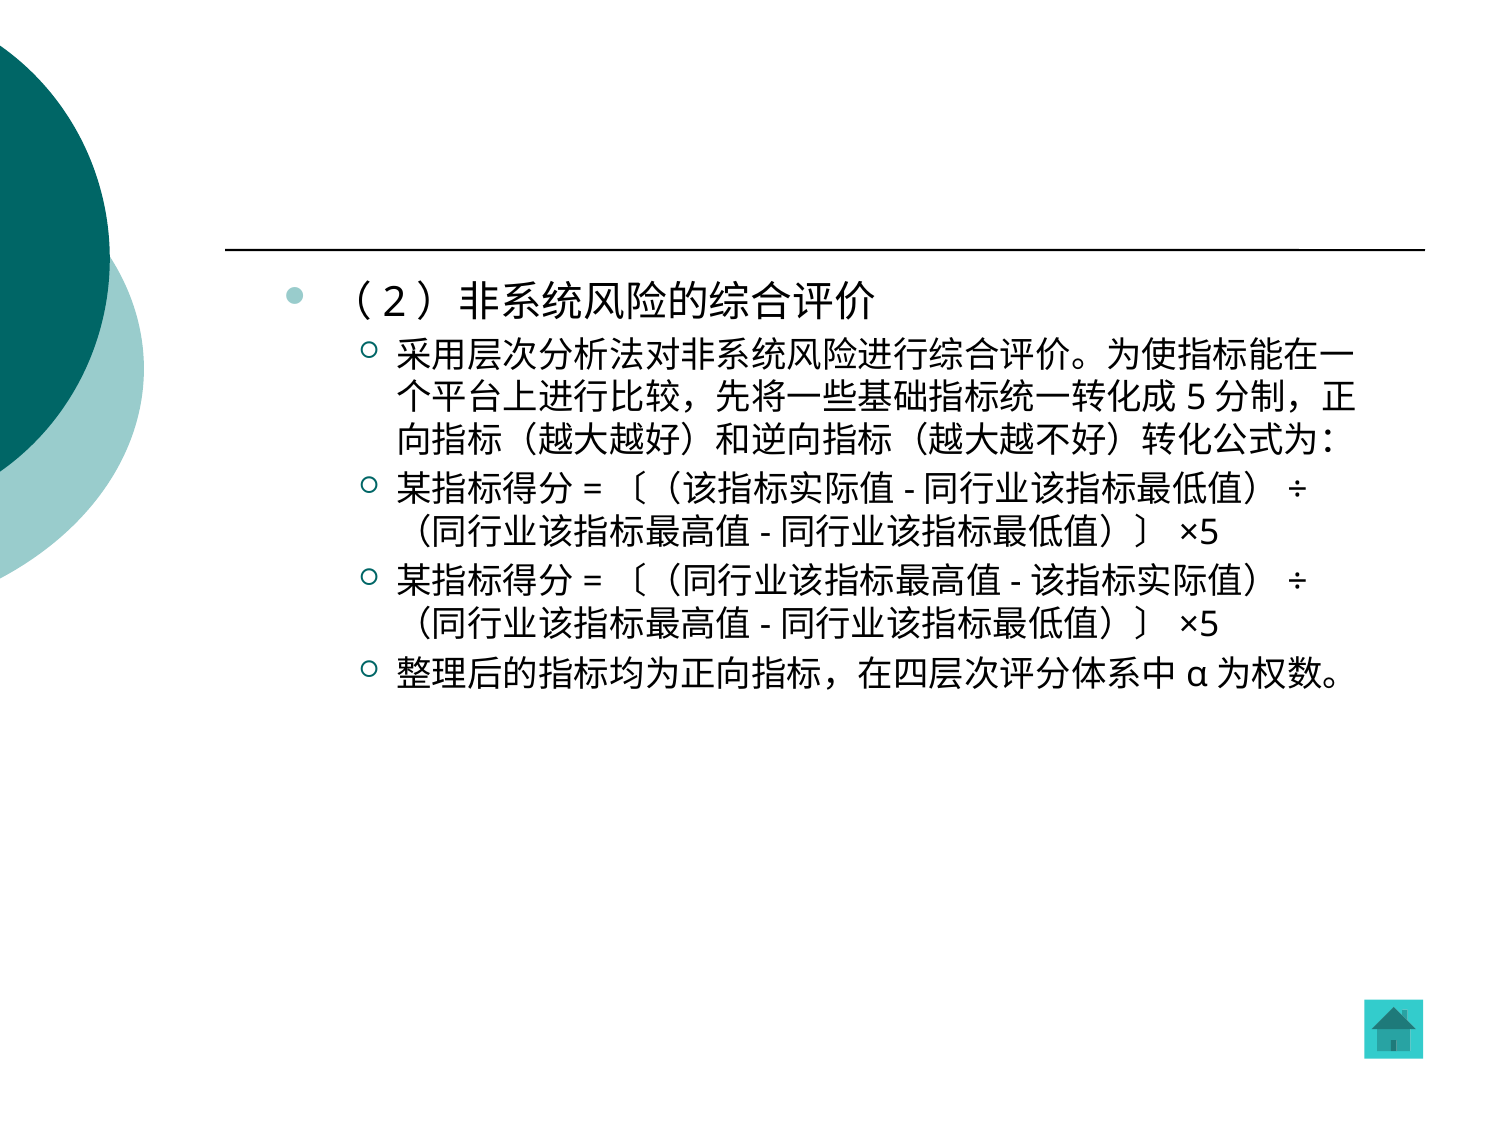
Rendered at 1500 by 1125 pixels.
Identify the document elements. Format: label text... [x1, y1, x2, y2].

list （2）非系统风险的综合评价 采用层次分析法对非系统风险进行综合评价。为使指标能在一个平台上进行比较，先将一些基础指标统一转化成5分制，正向指标（越大越好）和逆向指标（越大越不好）转化公式为： 某指标得分=〔（该指标实际值-同行业该指标最低值）÷（同行业该指标最高值-同行业该指标最低值）〕×5 某指标得分=〔（同行业该指标最高值-该指标实际值）÷（同行业该指标最高值-同行业该指标最低值）〕×5 整理后的指标均为正向指标，在四层次评分体系中α为权数。 [193, 266, 1394, 943]
text_box [1364, 999, 1424, 1059]
